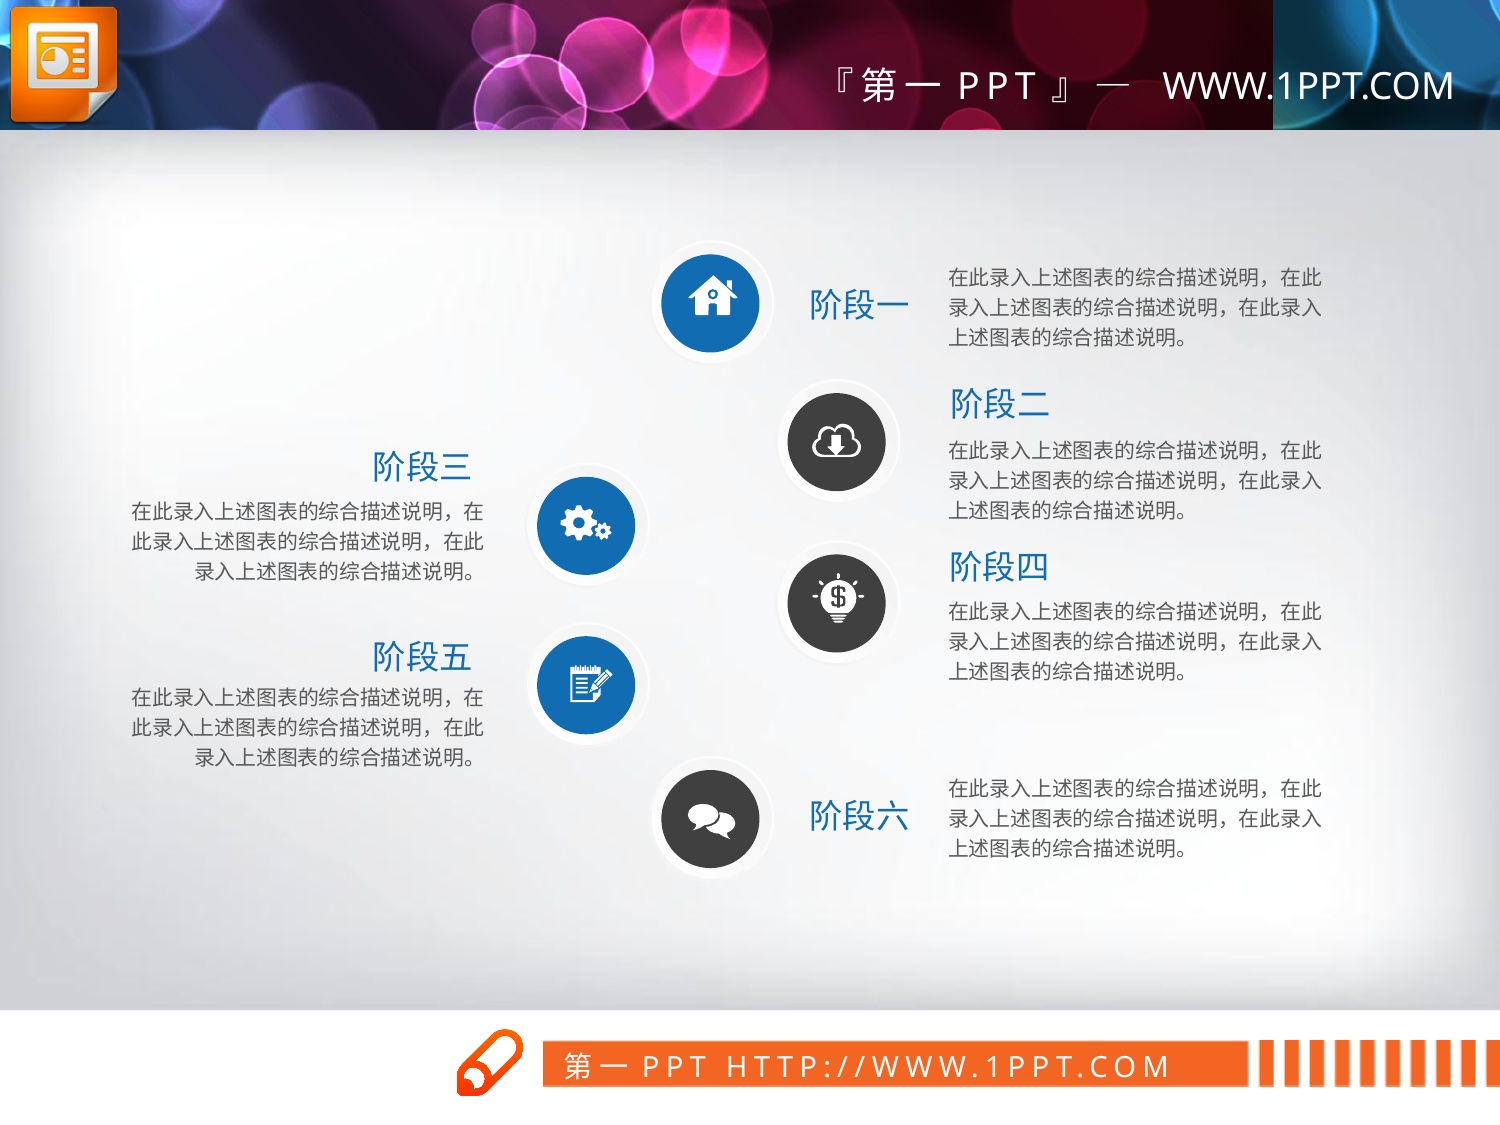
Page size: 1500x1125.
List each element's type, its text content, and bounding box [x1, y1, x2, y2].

text_box 在此录入上述图表的综合描述说明，在此录入上述图表的综合描述说明，在此录入上述图表的综合描述说明。 [937, 765, 1338, 867]
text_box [688, 274, 738, 316]
text_box 阶段三 [361, 440, 485, 488]
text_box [524, 462, 651, 589]
text_box 在此录入上述图表的综合描述说明，在此录入上述图表的综合描述说明，在此录入上述图表的综合描述说明。 [937, 588, 1338, 689]
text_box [570, 665, 613, 703]
text_box 阶段二 [939, 377, 1062, 427]
text_box 在此录入上述图表的综合描述说明，在此录入上述图表的综合描述说明，在此录入上述图表的综合描述说明。 [112, 488, 496, 590]
picture [0, 0, 1500, 1012]
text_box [774, 378, 901, 505]
text_box 在此录入上述图表的综合描述说明，在此录入上述图表的综合描述说明，在此录入上述图表的综合描述说明。 [937, 427, 1338, 529]
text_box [524, 621, 651, 748]
text_box 阶段五 [361, 630, 485, 674]
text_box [774, 540, 901, 666]
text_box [560, 505, 612, 541]
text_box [648, 240, 775, 366]
text_box 在此录入上述图表的综合描述说明，在此录入上述图表的综合描述说明，在此录入上述图表的综合描述说明。 [112, 674, 496, 776]
text_box 阶段一 [798, 278, 922, 330]
text_box 阶段六 [798, 789, 922, 841]
picture [543, 1040, 1500, 1087]
text_box 在此录入上述图表的综合描述说明，在此录入上述图表的综合描述说明，在此录入上述图表的综合描述说明。 [937, 254, 1338, 355]
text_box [648, 755, 775, 882]
text_box 阶段四 [938, 540, 1061, 588]
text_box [812, 572, 865, 623]
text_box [687, 803, 736, 840]
